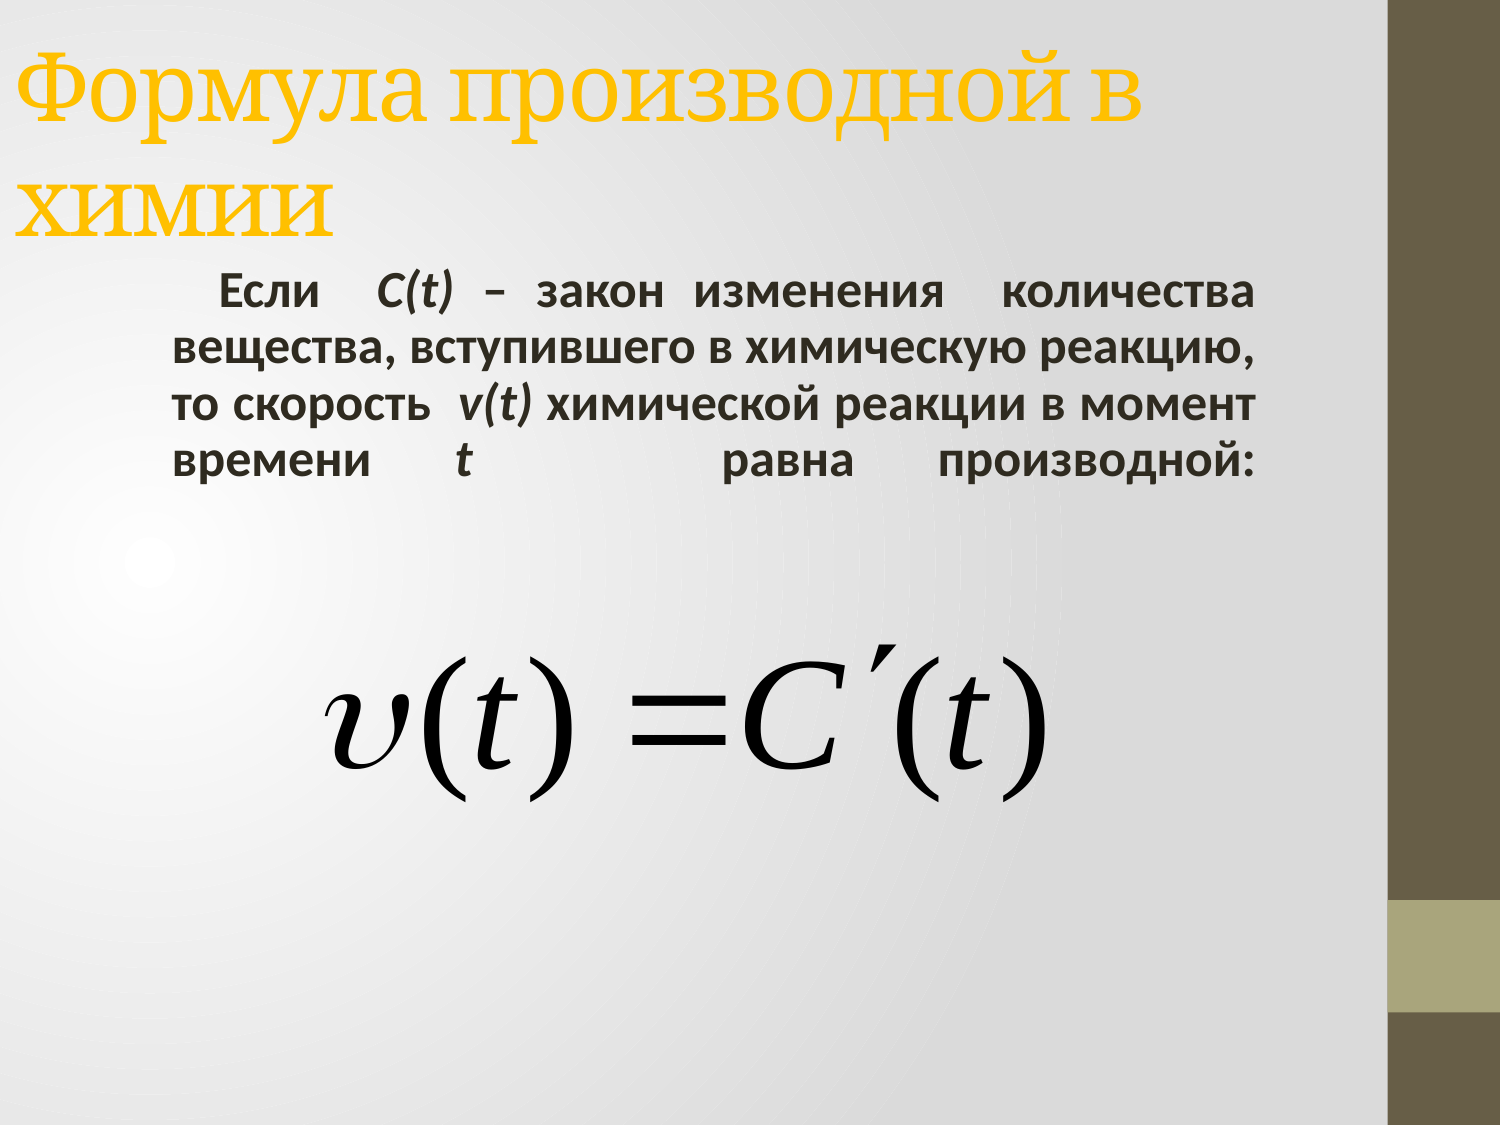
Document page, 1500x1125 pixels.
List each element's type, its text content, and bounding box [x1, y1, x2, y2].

title Формула производной в химии [0, 46, 1350, 234]
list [304, 620, 1084, 837]
list Если C(t) – закон изменения количества вещества, вступившего в химическую реакцию, то скорость v(t) химической реакции в момент времени t равна производной: [100, 255, 1272, 733]
